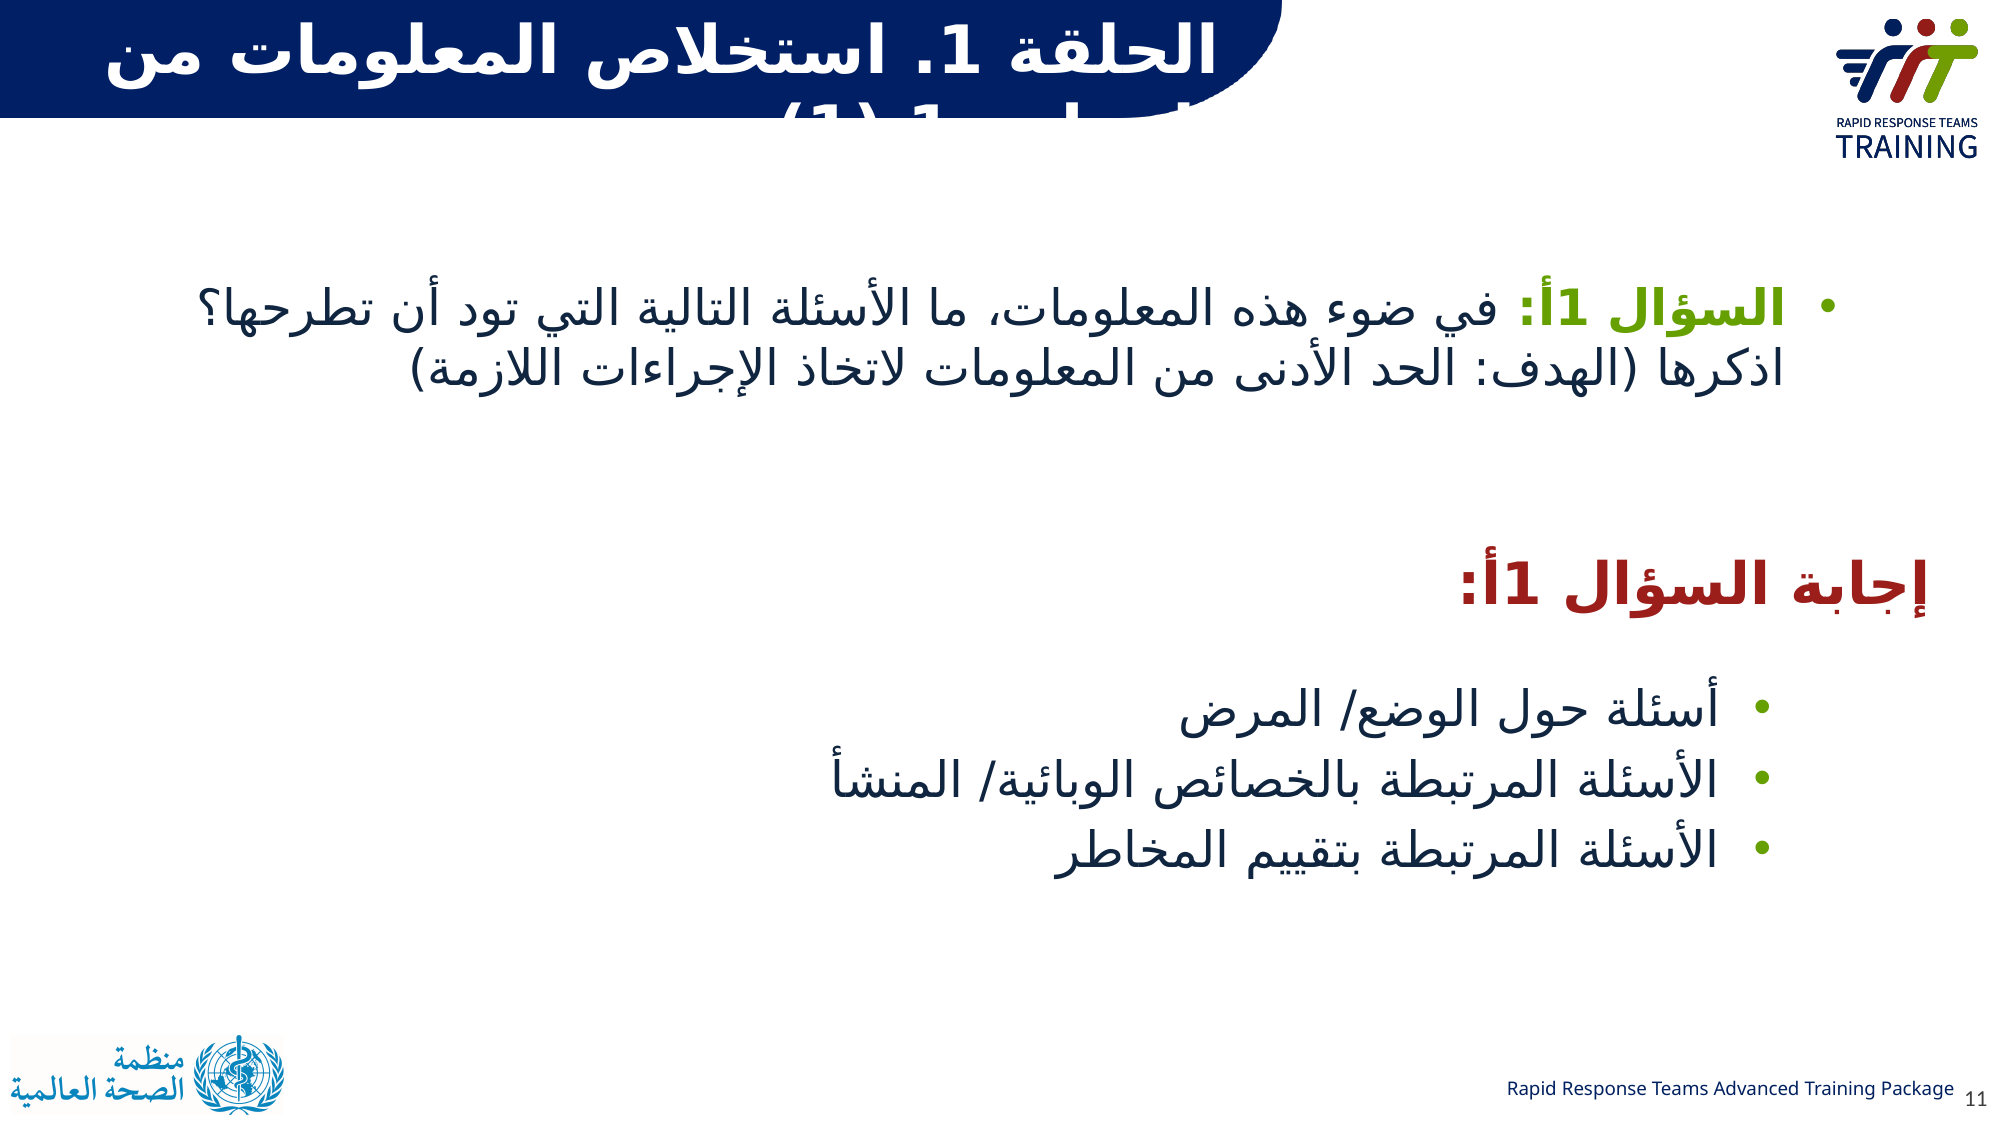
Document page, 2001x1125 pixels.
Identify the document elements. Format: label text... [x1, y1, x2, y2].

text_box إجابة السؤال 1أ: [1423, 546, 1949, 625]
text_box السؤال 1أ: في ضوء هذه المعلومات، ما الأسئلة التالية التي تود أن تطرحها؟ اذكرها (الهدف: الحد الأدنى من المعلومات لاتخاذ الإجراءات اللازمة) [87, 267, 1852, 403]
text_box الحلقة 1. استخلاص المعلومات من الخطوة 1 (1) [0, 0, 1227, 175]
list أسئلة حول الوضع/ المرض الأسئلة المرتبطة بالخصائص الوبائية/ المنشأ الأسئلة المرتبطة بتقييم المخاطر [186, 668, 1779, 965]
picture [241, 1050, 247, 1059]
picture [11, 1035, 284, 1115]
picture [1835, 19, 1978, 167]
picture [1227, 0, 1282, 118]
